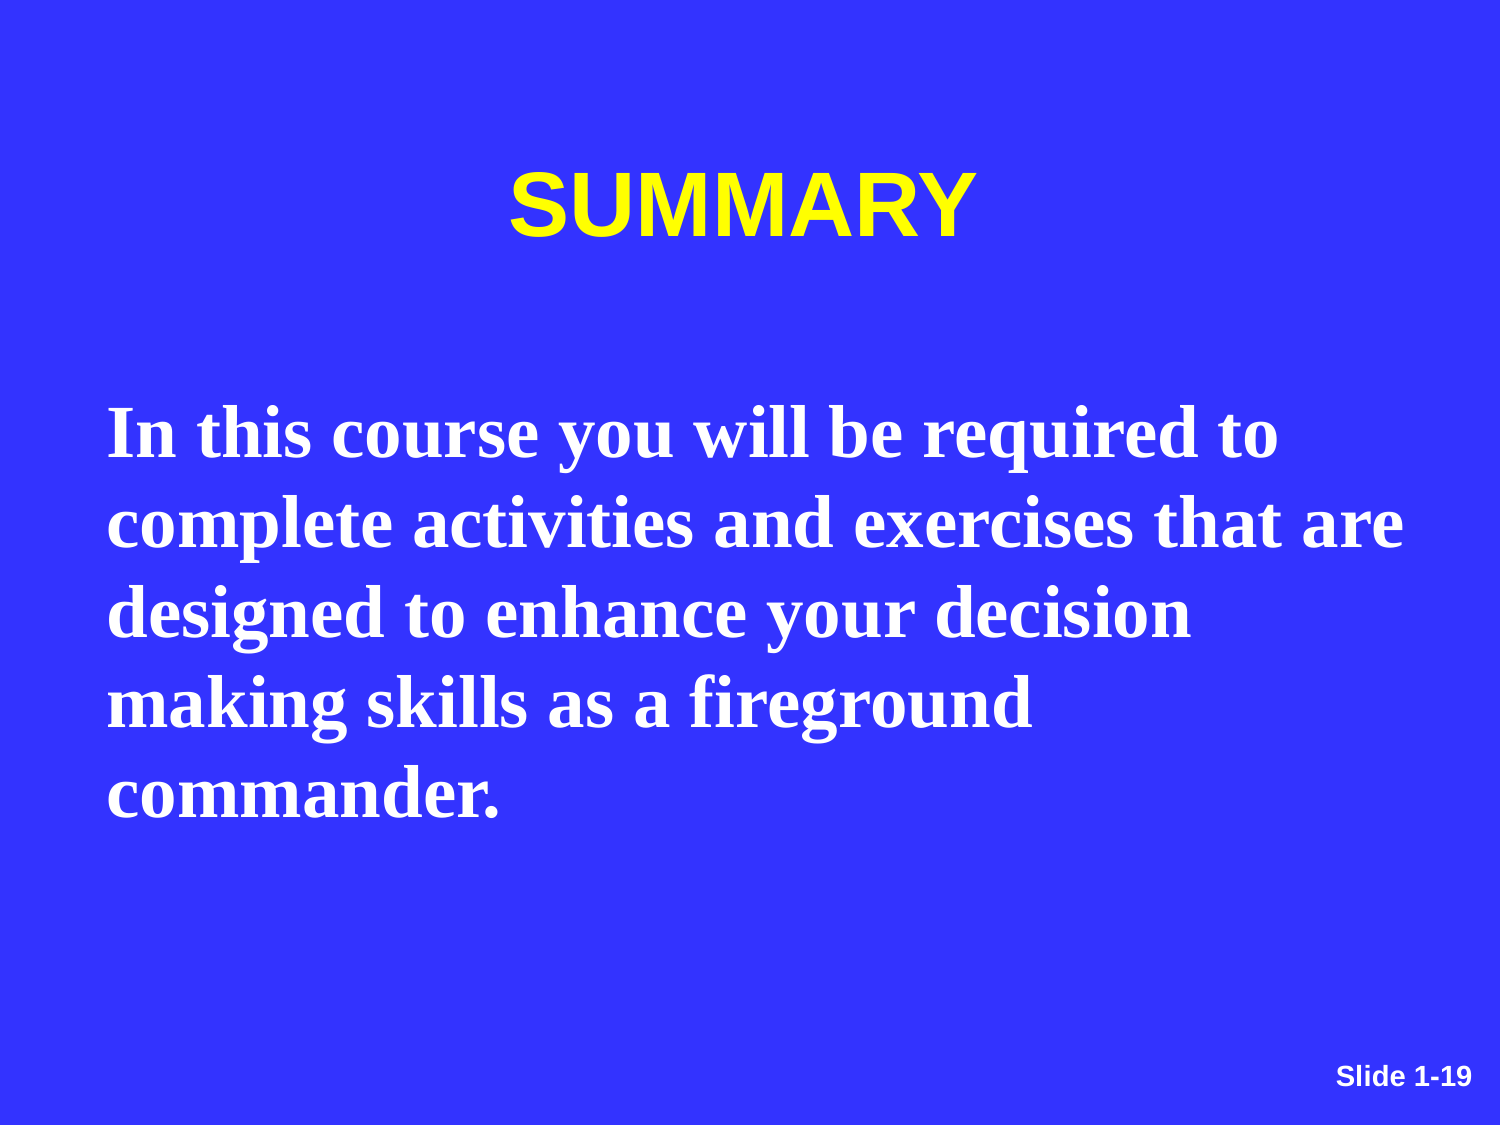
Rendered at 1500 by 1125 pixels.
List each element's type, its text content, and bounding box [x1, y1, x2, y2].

text_box SUMMARY [24, 75, 1463, 325]
slide_number Slide 1-19 [1137, 1049, 1488, 1125]
list In this course you will be required to complete activities and exercises that are designed to enhance your decision making skills as a fireground commander. [91, 374, 1451, 851]
